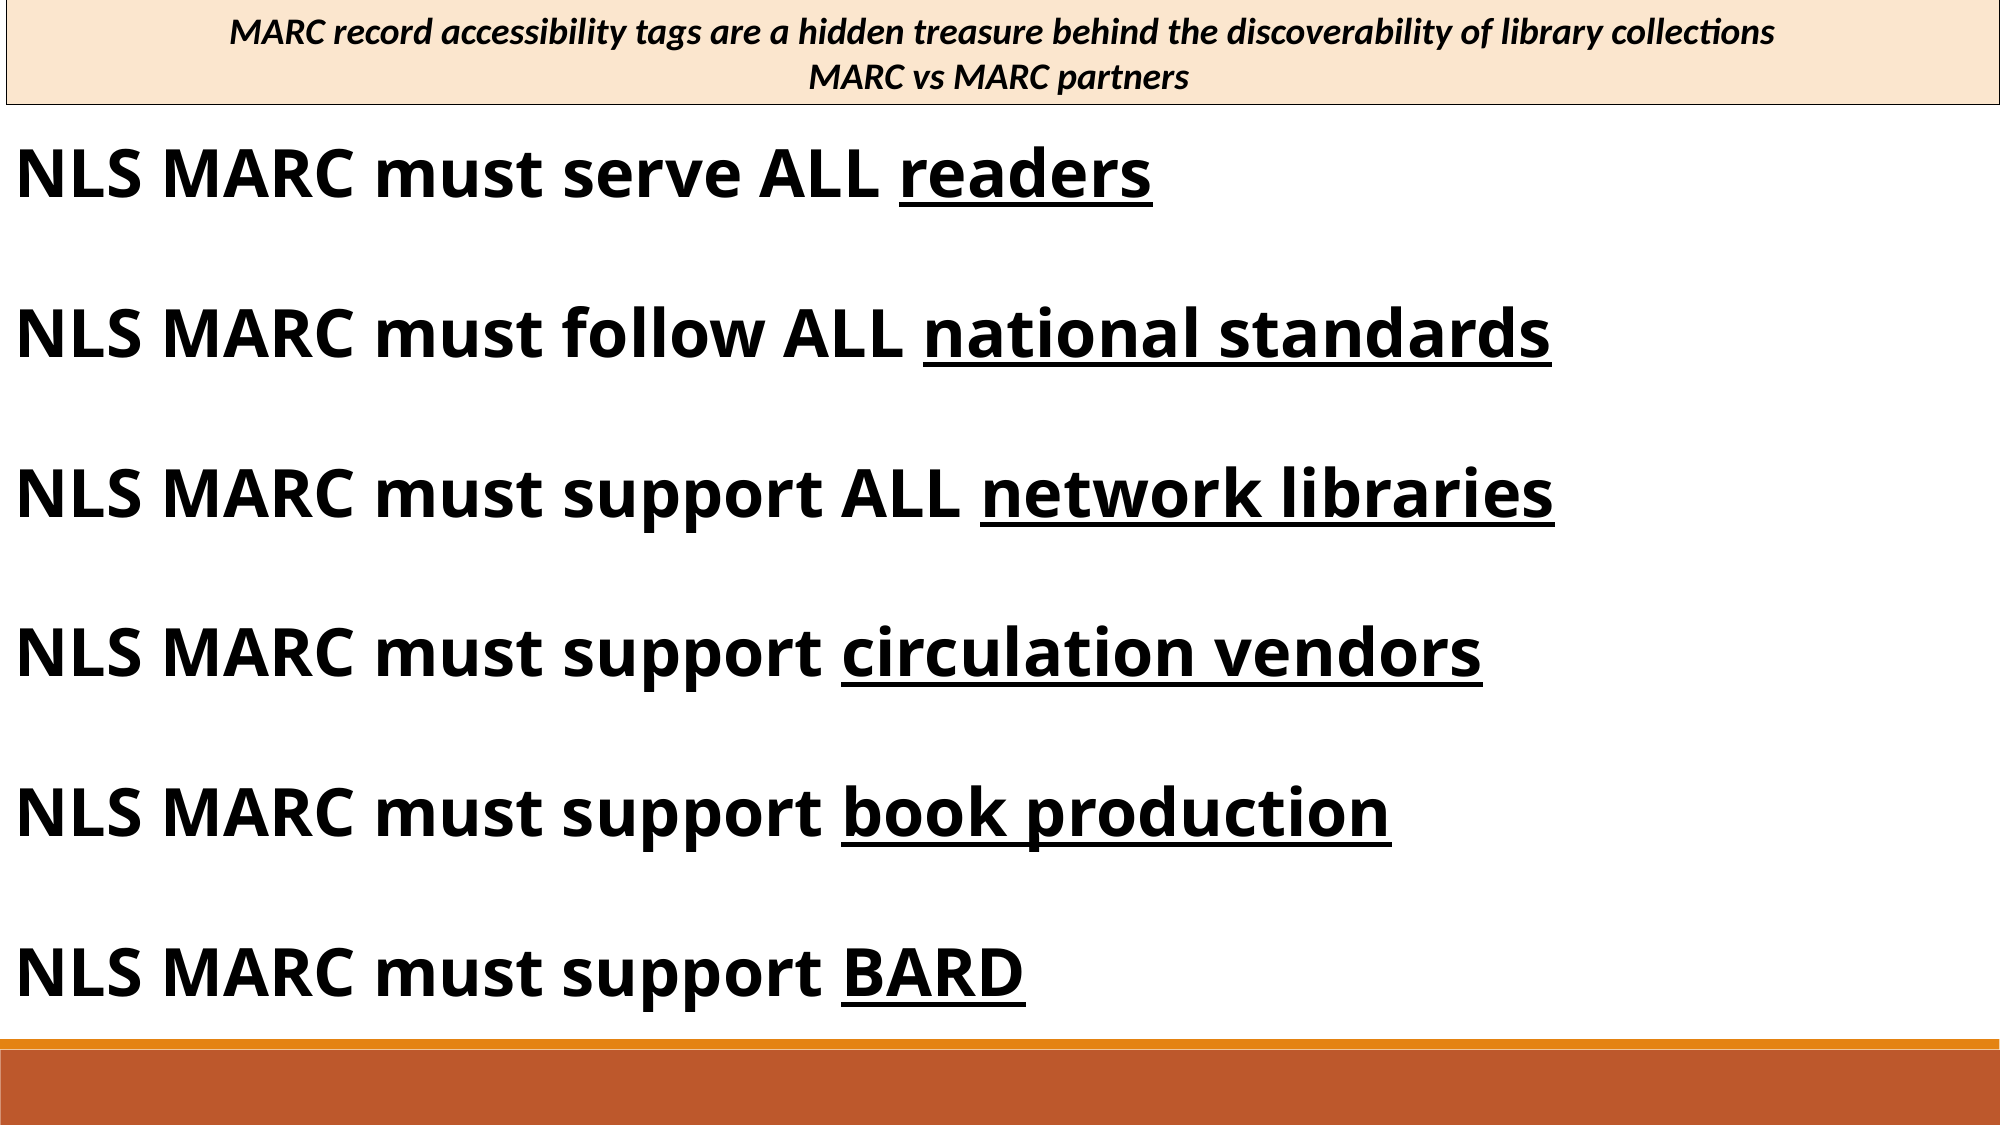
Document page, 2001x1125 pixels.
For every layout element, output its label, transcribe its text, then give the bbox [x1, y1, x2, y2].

text_box MARC record accessibility tags are a hidden treasure behind the discoverability of library collections MARC vs MARC partners [6, 0, 2000, 105]
text_box NLS MARC must serve ALL readers NLS MARC must follow ALL national standards NLS MARC must support ALL network libraries NLS MARC must support circulation vendors NLS MARC must support book production NLS MARC must support BARD [0, 123, 2000, 1018]
